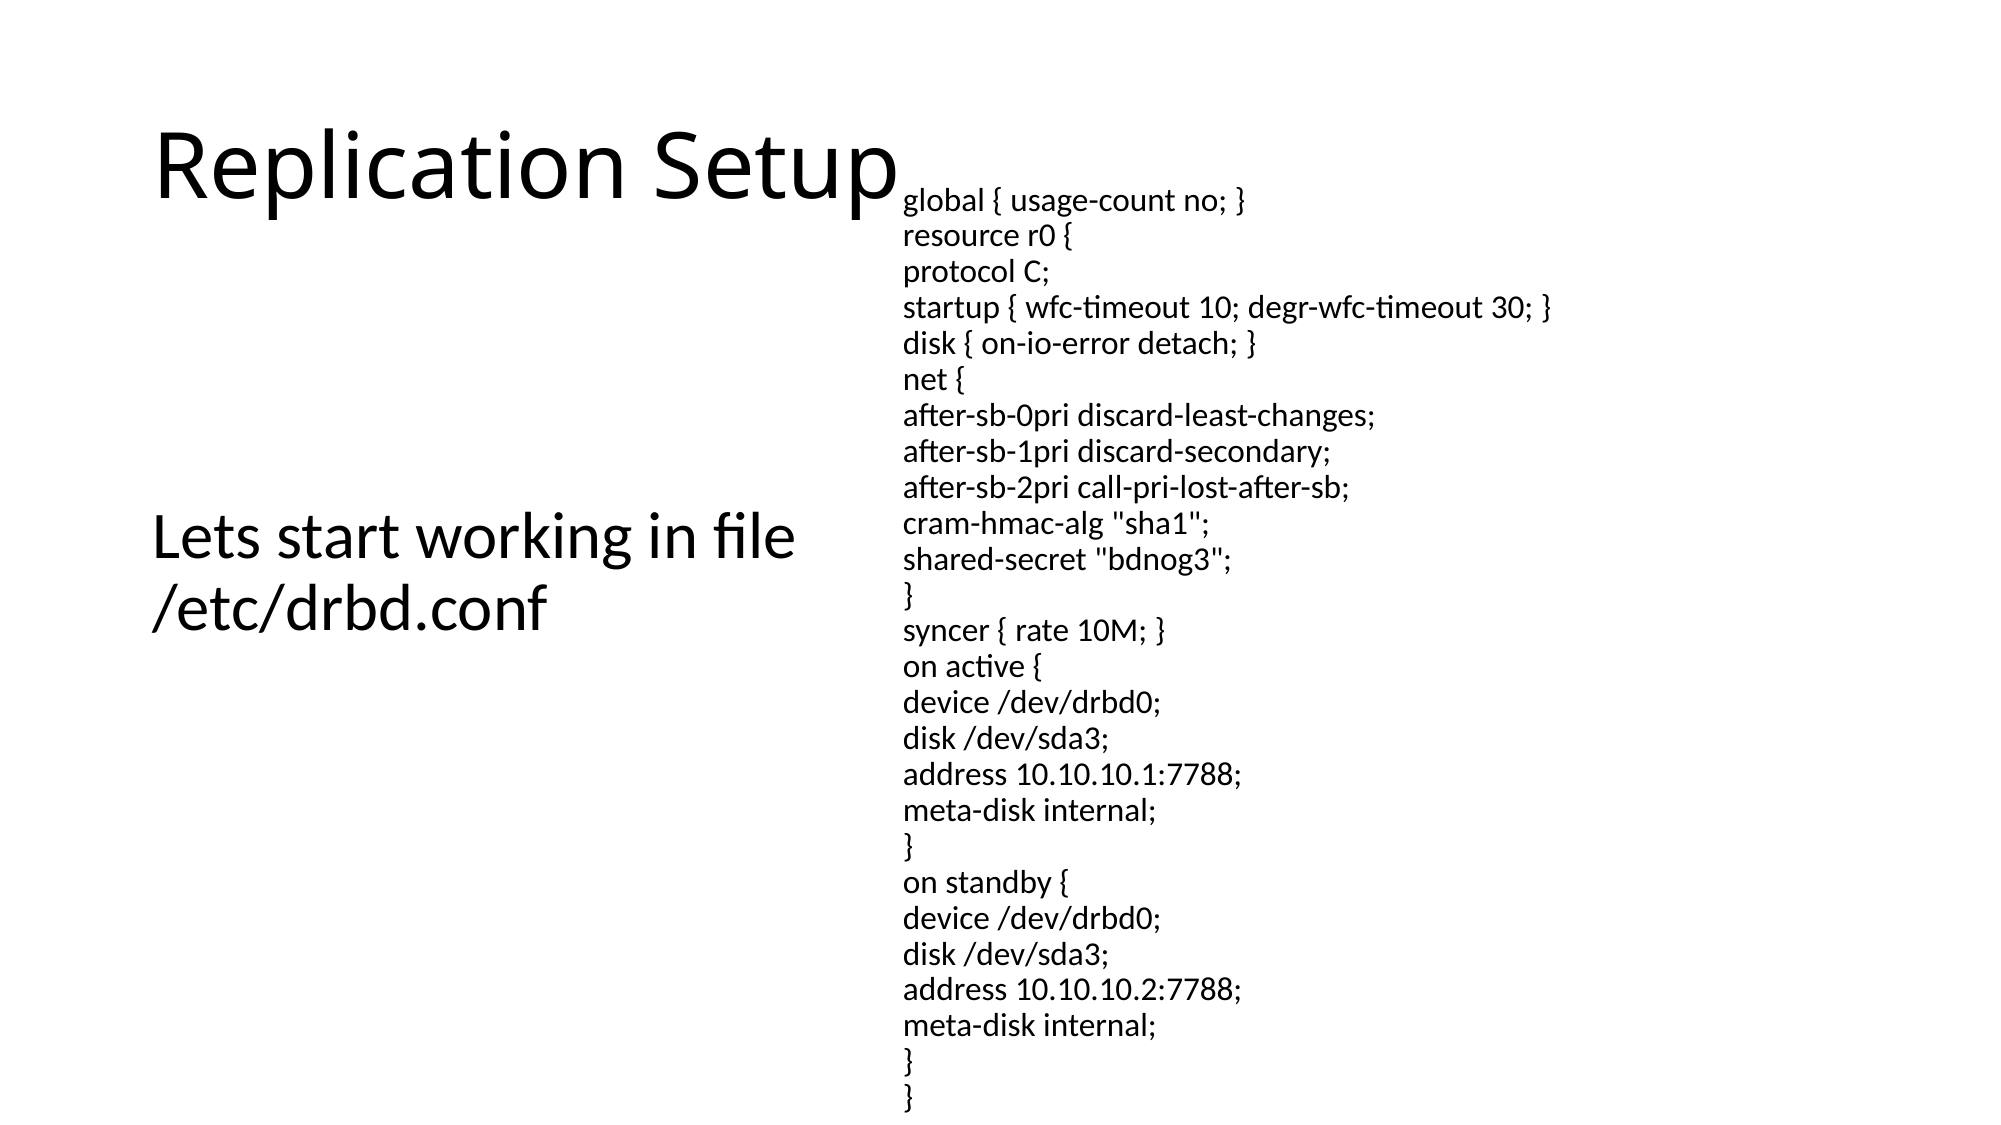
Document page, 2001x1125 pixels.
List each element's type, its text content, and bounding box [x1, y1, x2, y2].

list Lets start working in file /etc/drbd.conf [137, 299, 988, 1014]
title Replication Setup [137, 59, 1863, 278]
list global { usage-count no; } resource r0 { protocol C; startup { wfc-timeout 10; degr-wfc-timeout 30; } disk { on-io-error detach; } net { after-sb-0pri discard-least-changes; after-sb-1pri discard-secondary; after-sb-2pri call-pri-lost-after-sb; cram-hmac-alg "sha1"; shared-secret "bdnog3"; } syncer { rate 10M; } on active { device /dev/drbd0; disk /dev/sda3; address 10.10.10.1:7788; meta-disk internal; } on standby { device /dev/drbd0; disk /dev/sda3; address 10.10.10.2:7788; meta-disk internal; } } [887, 174, 1738, 889]
